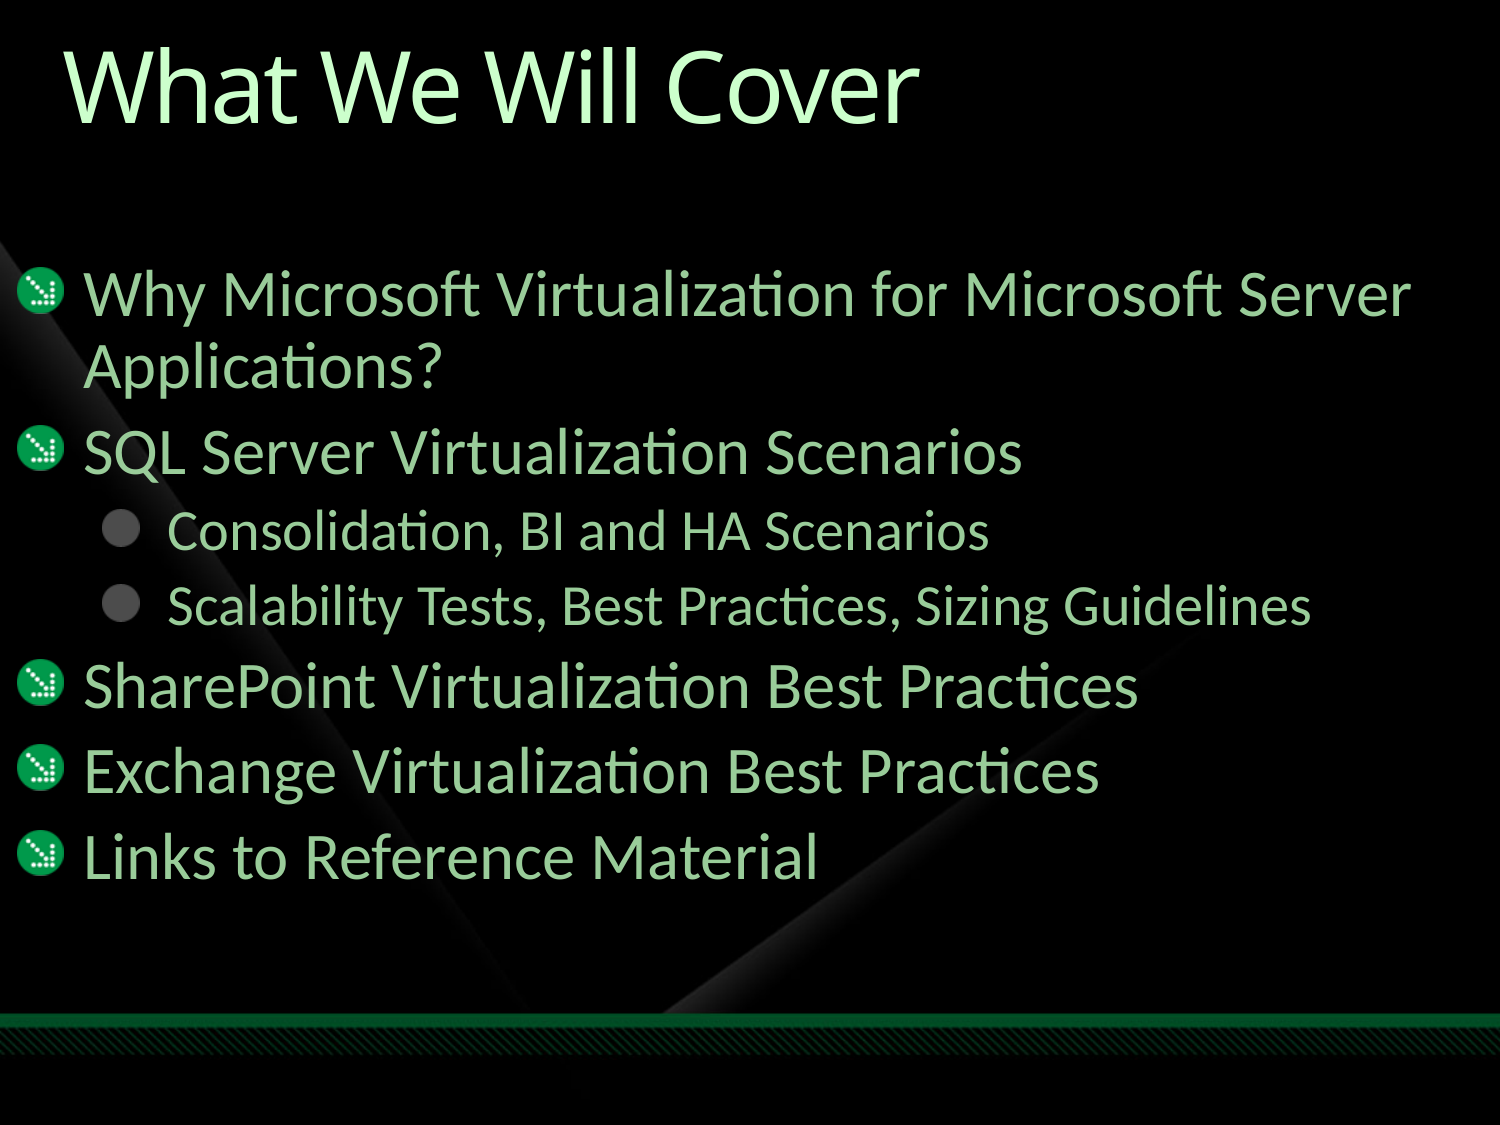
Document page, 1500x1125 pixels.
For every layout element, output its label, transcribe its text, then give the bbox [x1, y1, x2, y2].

picture [0, 0, 1500, 1125]
title What We Will Cover [62, 37, 1438, 147]
list Why Microsoft Virtualization for Microsoft Server Applications? SQL Server Virtualization Scenarios Consolidation, BI and HA Scenarios Scalability Tests, Best Practices, Sizing Guidelines SharePoint Virtualization Best Practices Exchange Virtualization Best Practices Links to Reference Material [17, 259, 1455, 727]
